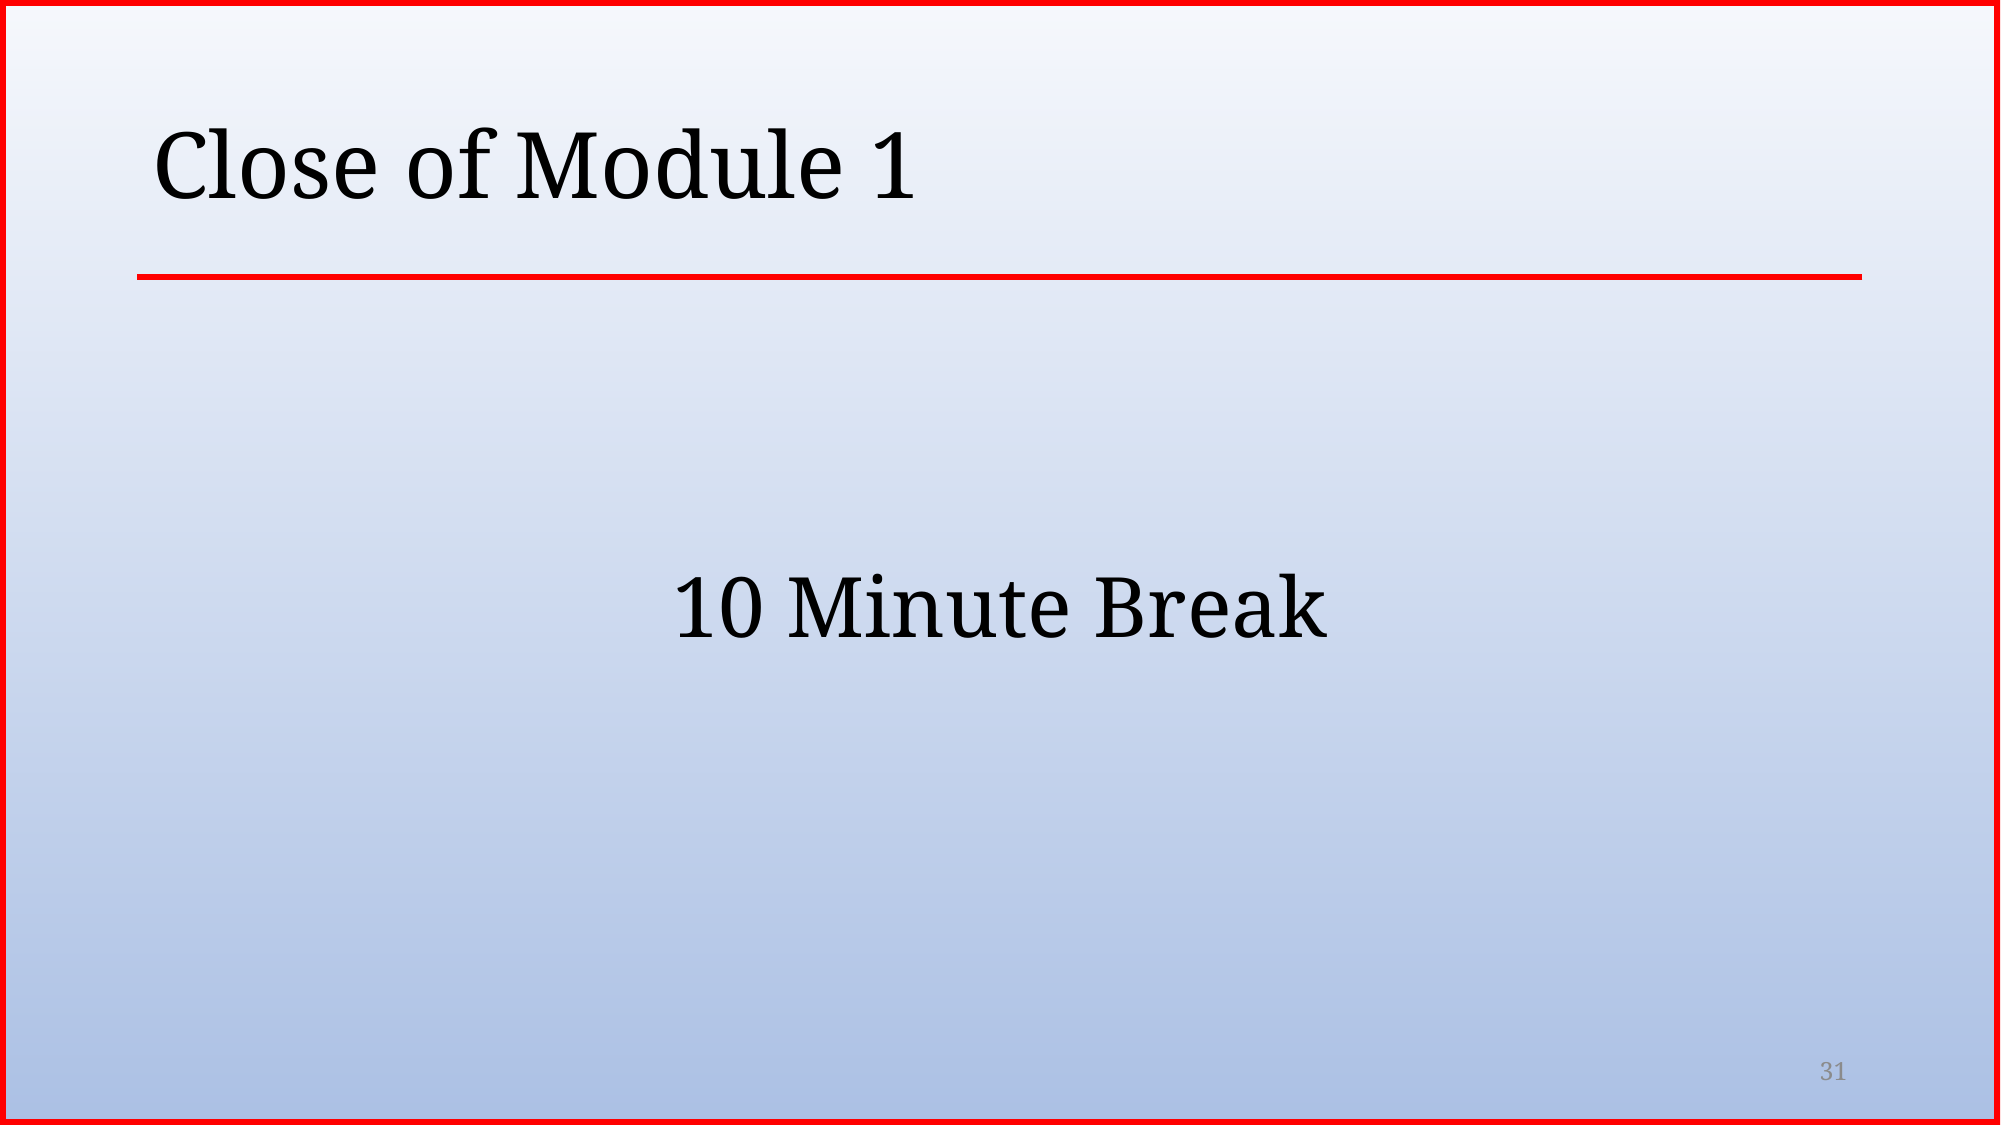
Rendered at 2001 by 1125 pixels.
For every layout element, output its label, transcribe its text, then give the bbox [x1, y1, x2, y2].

slide_number 31 [1412, 1042, 1863, 1103]
list 10 Minute Break [137, 299, 1863, 1014]
title Close of Module 1 [137, 59, 1863, 278]
